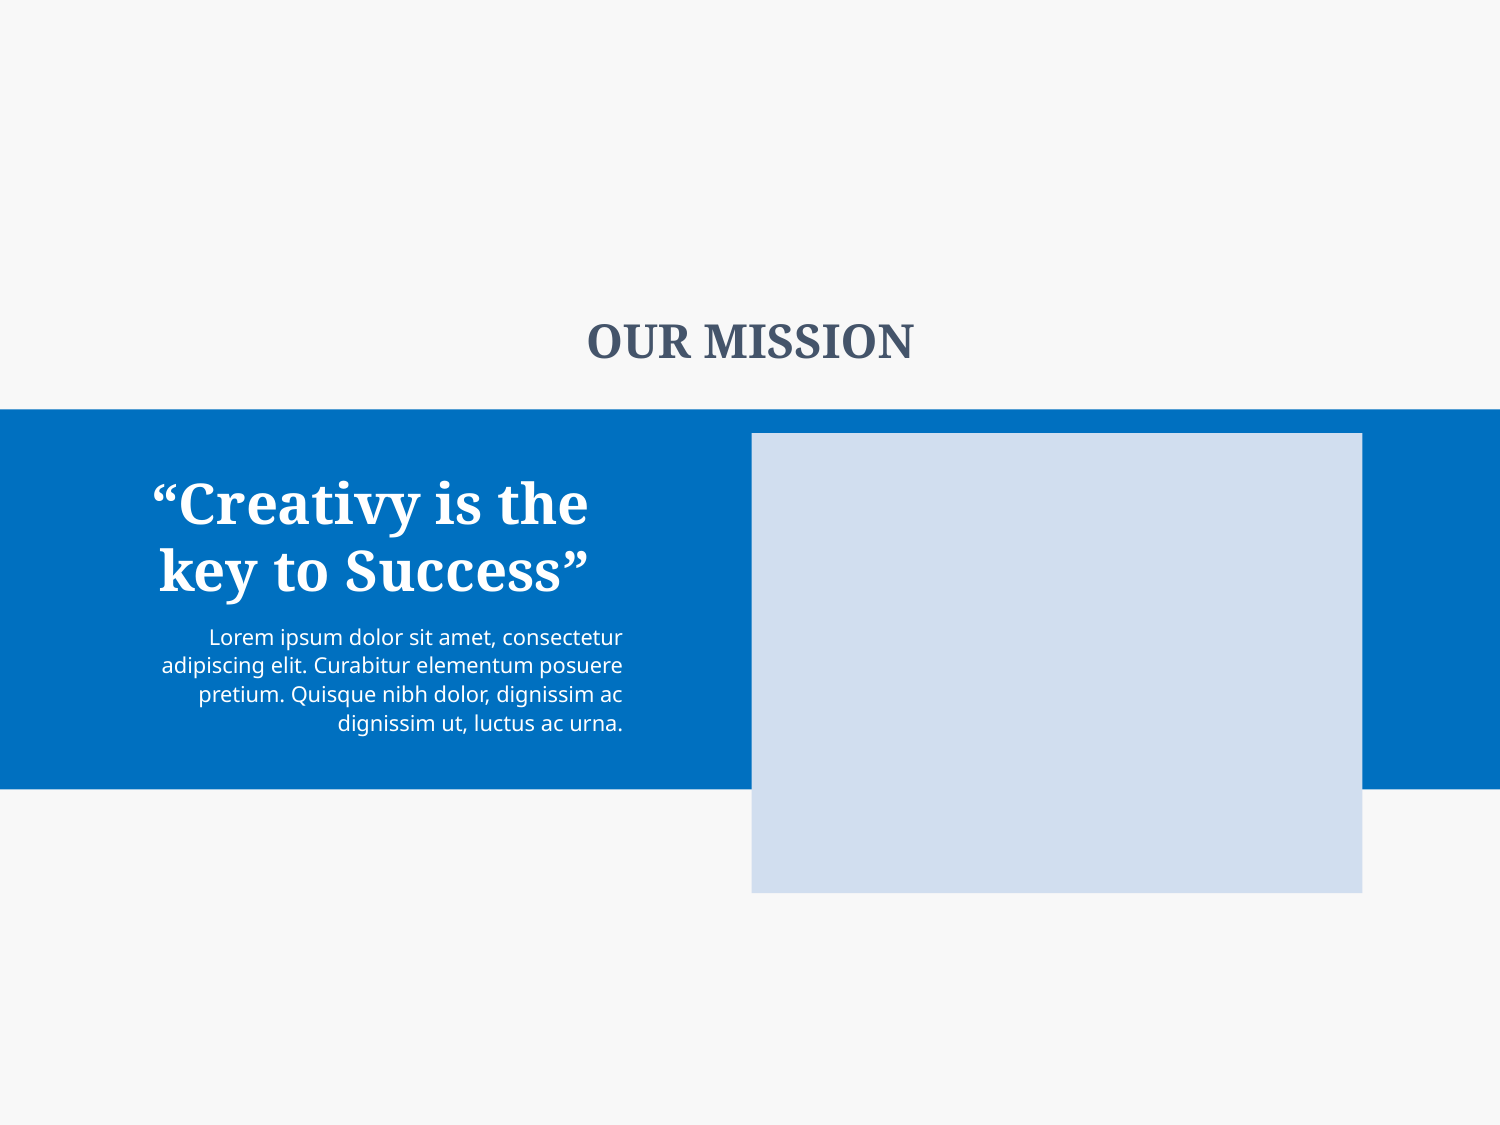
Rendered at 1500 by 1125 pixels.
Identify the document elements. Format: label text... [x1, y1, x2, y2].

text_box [747, 433, 1367, 894]
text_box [90, 462, 635, 713]
text_box OUR MISSION [370, 308, 1131, 371]
text_box [0, 408, 1500, 790]
